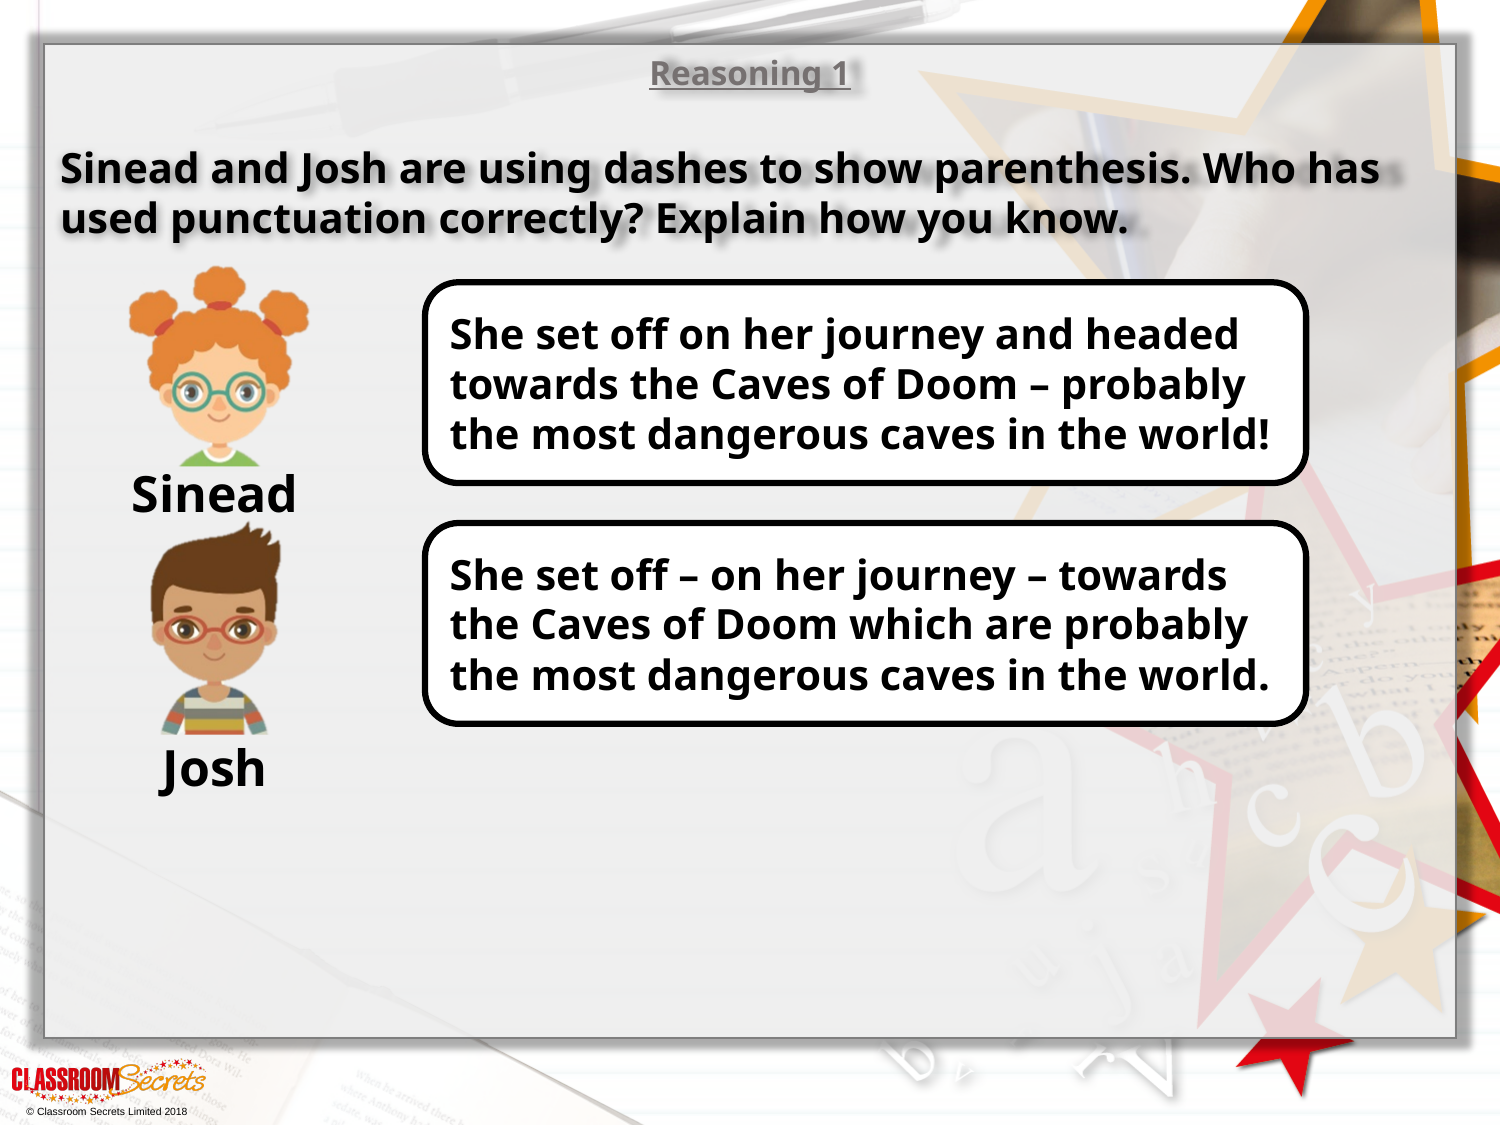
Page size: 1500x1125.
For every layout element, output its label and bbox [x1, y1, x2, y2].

text_box [11, 1058, 207, 1125]
picture [0, 0, 1500, 1125]
